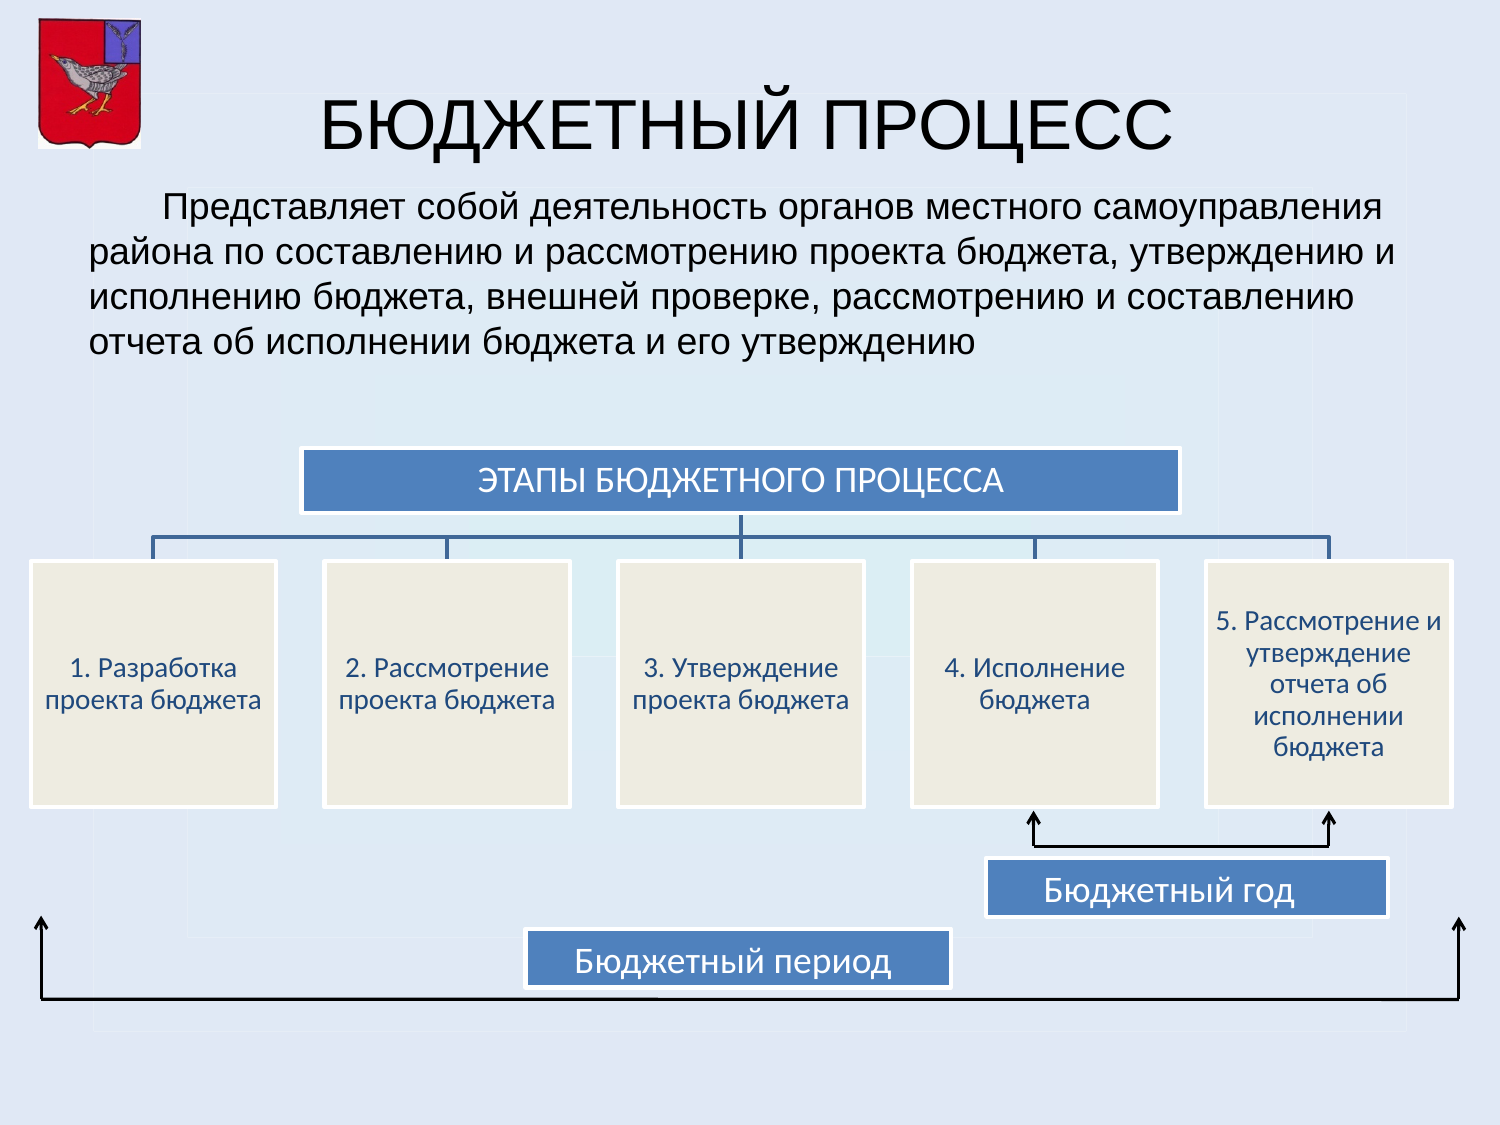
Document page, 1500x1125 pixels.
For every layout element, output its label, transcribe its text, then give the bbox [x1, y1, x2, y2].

table_cell 30 [1032, 844, 1331, 851]
text_box БЮДЖЕТНЫЙ ПРОЦЕСС [225, 71, 1289, 172]
picture [38, 18, 141, 150]
text_box Бюджетный год [984, 866, 1390, 919]
text_box Представляет собой деятельность органов местного самоуправления района по составлению и рассмотрению проекта бюджета, утверждению и исполнению бюджета, внешней проверке, рассмотрению и составлению отчета об исполнении бюджета и его утверждению [73, 174, 1492, 370]
text_box Бюджетный период [523, 927, 953, 990]
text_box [29, 396, 1453, 859]
